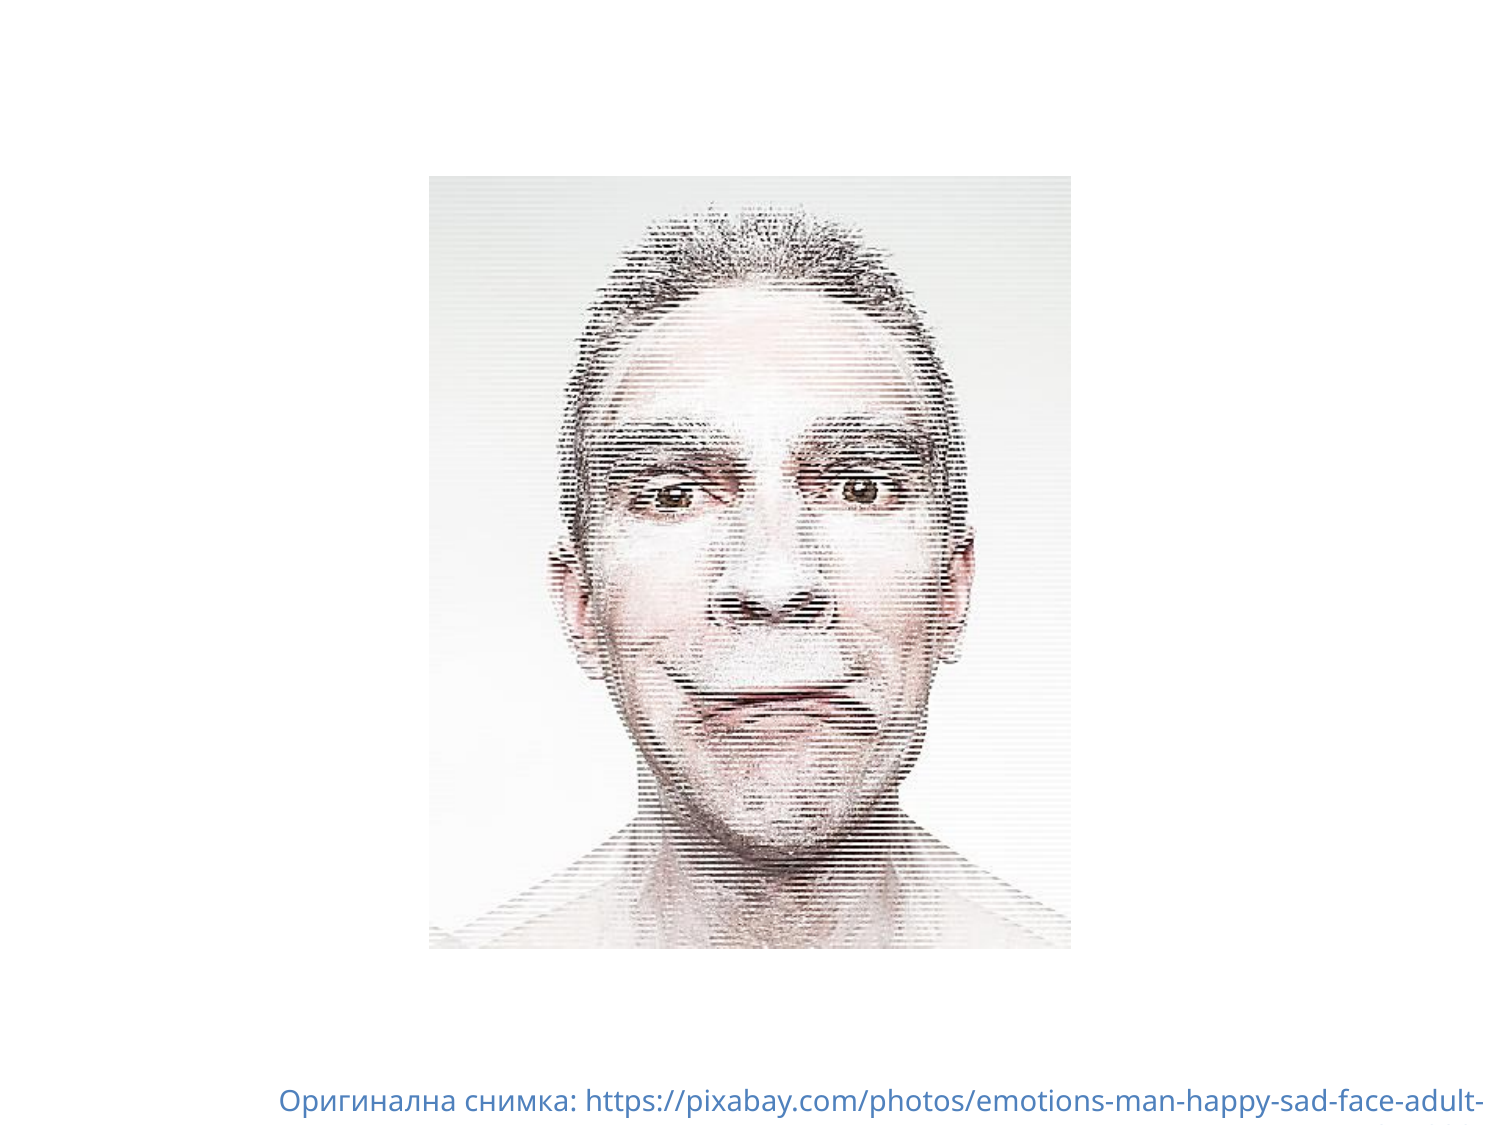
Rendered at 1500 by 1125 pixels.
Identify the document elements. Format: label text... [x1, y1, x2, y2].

text_box Оригинална снимка: https://pixabay.com/photos/emotions-man-happy-sad-face-adult-371238/ [162, 1074, 1500, 1125]
picture [429, 176, 1071, 949]
